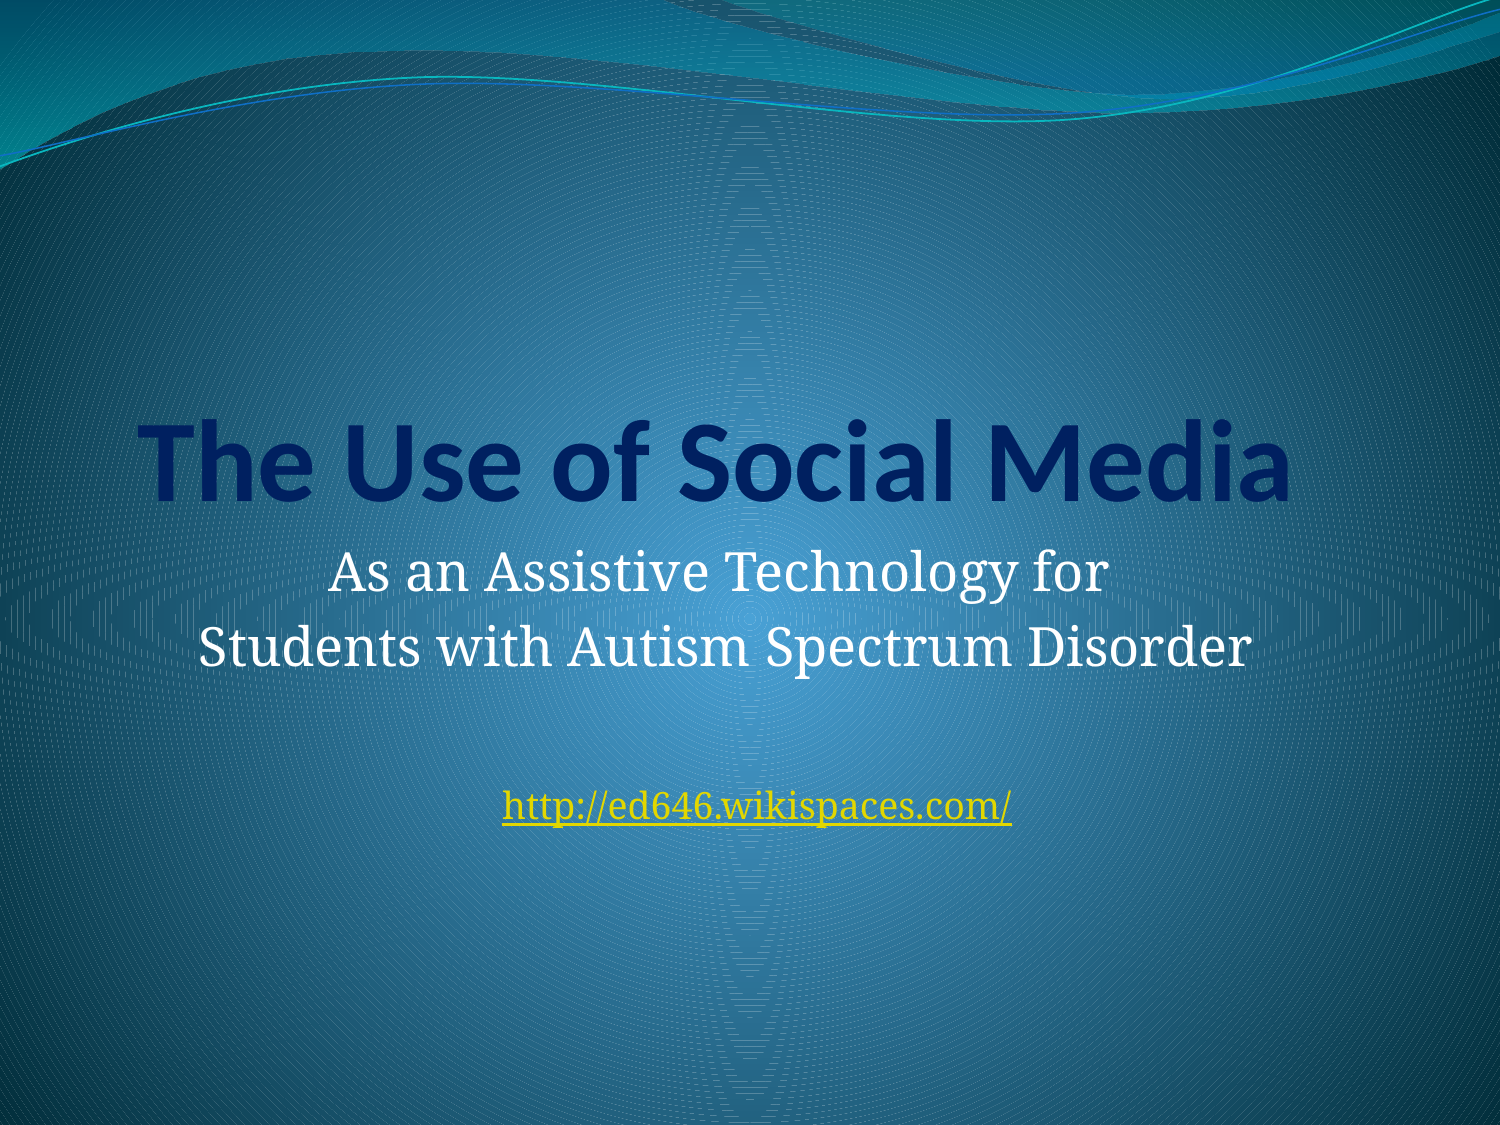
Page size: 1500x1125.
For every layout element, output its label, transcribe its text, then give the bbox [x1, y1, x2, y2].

title The Use of Social Media [87, 224, 1376, 525]
text_box http://ed646.wikispaces.com/ [487, 774, 1213, 841]
subtitle As an Assistive Technology for Students with Autism Spectrum Disorder [87, 529, 1376, 818]
